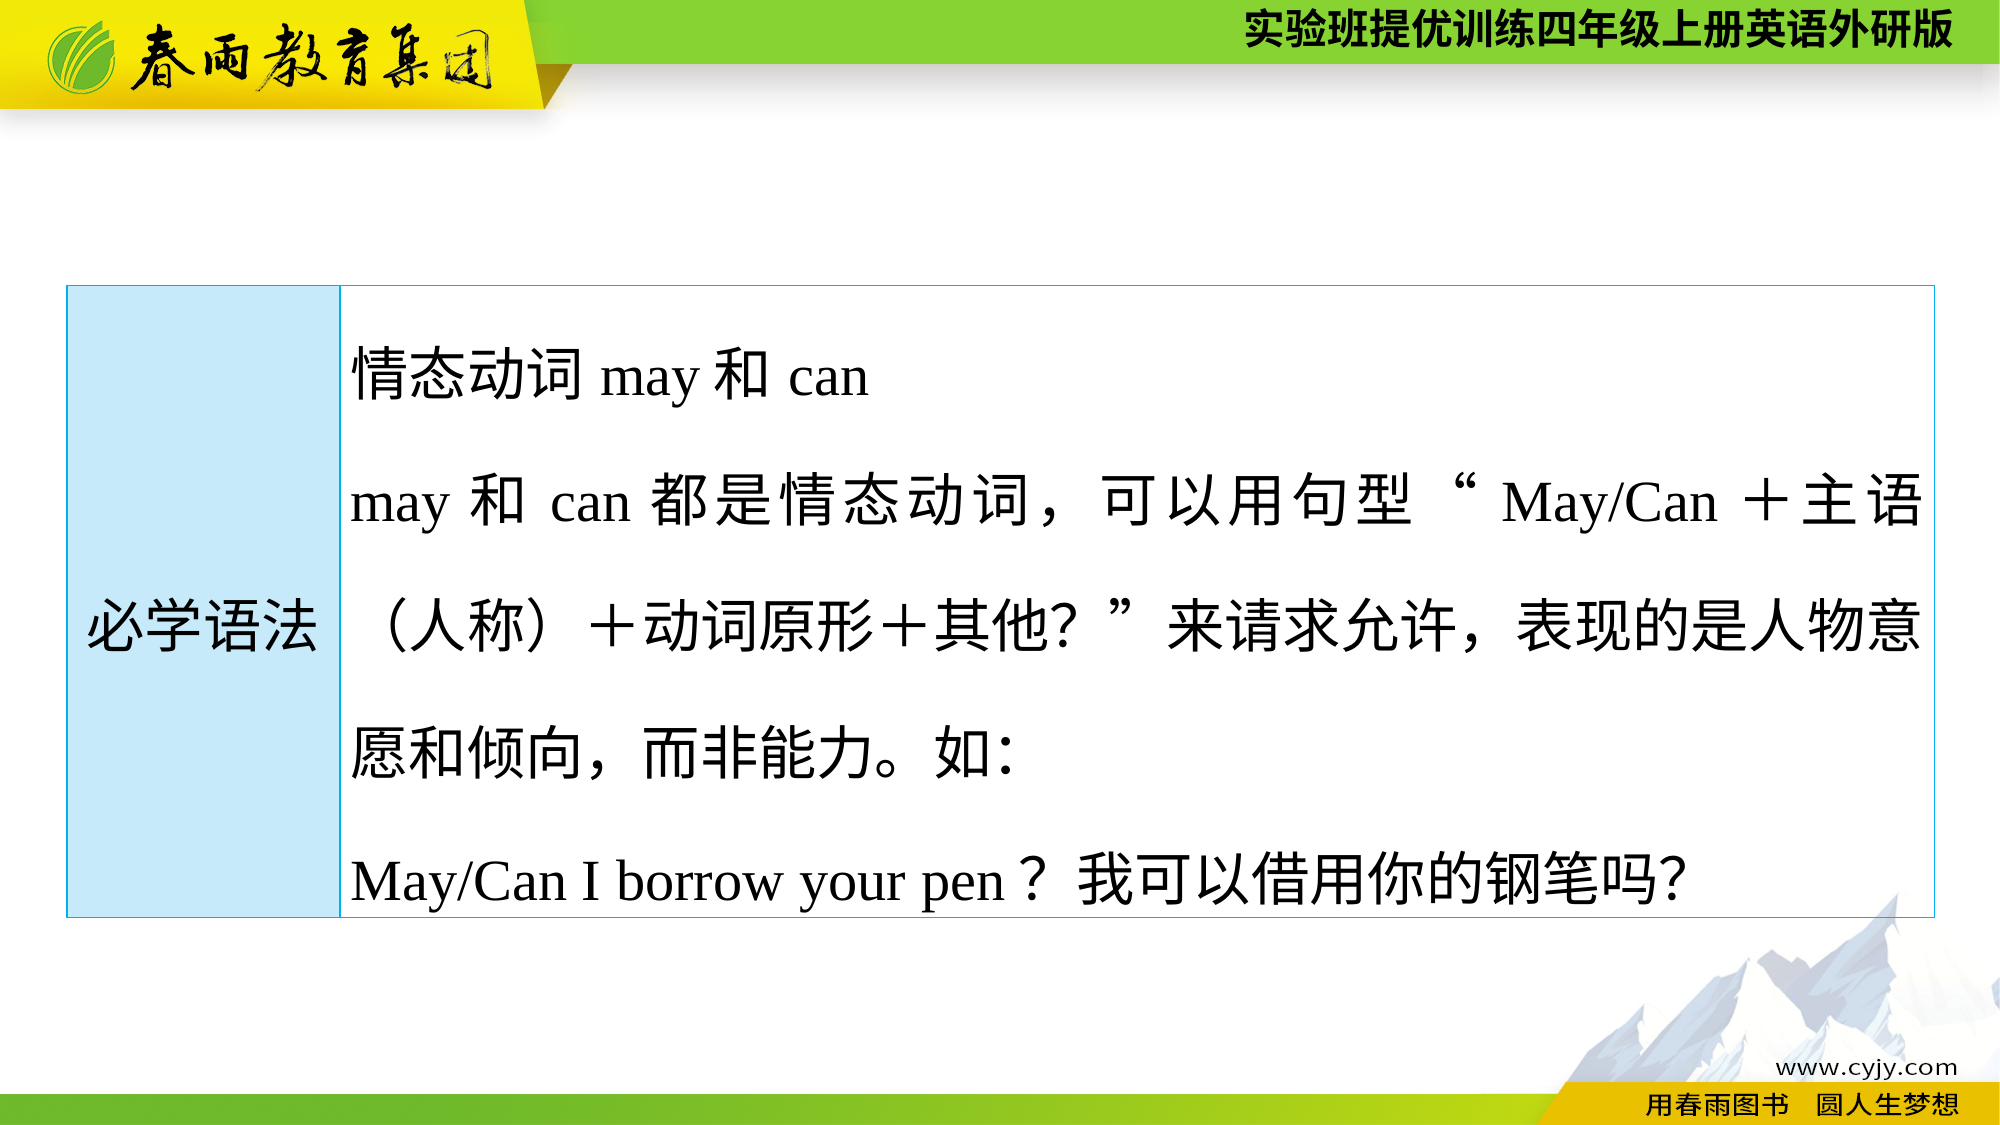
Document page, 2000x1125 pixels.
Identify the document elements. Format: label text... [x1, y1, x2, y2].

table_header 情态动词may和can may和can都是情态动词，可以用句型“May/Can＋主语（人称）＋动词原形＋其他？”来请求允许，表现的是人物意愿和倾向，而非能力。如： May/Can I borrow your pen？我可以借用你的钢笔吗？ [341, 286, 1934, 917]
table_header 必学语法 [68, 286, 339, 917]
picture [0, 0, 2000, 1125]
